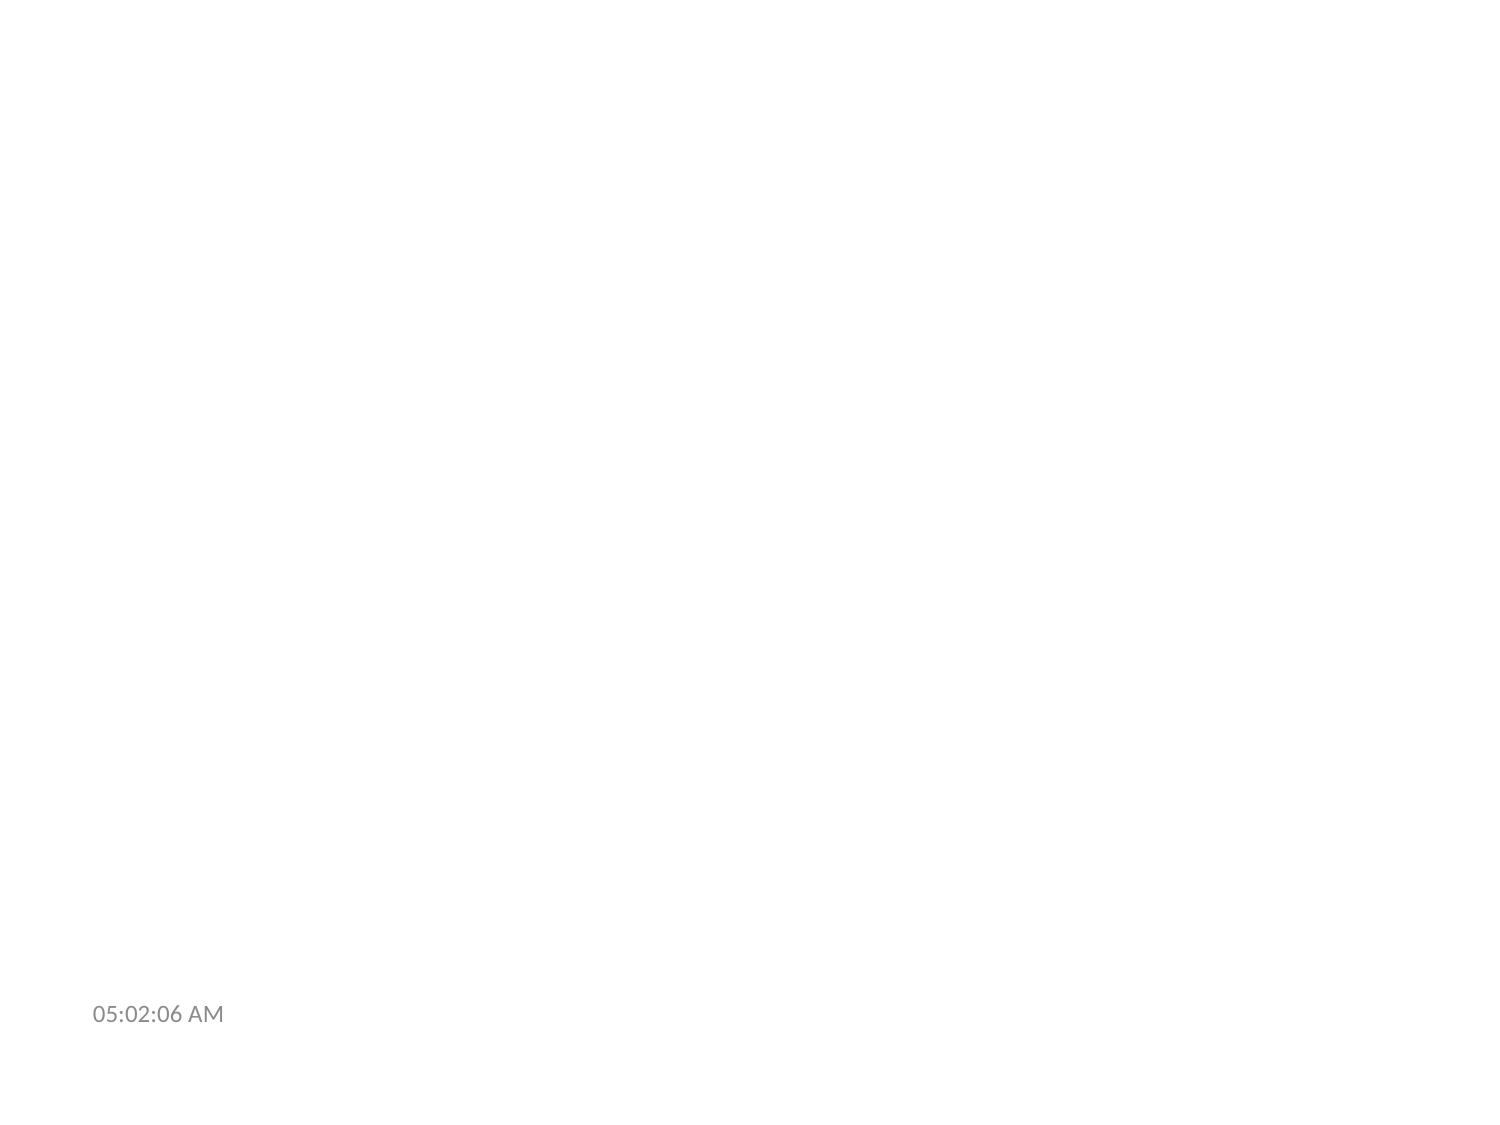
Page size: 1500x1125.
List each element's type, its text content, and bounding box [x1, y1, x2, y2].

text_box 3:35:09 PM [77, 982, 428, 1043]
